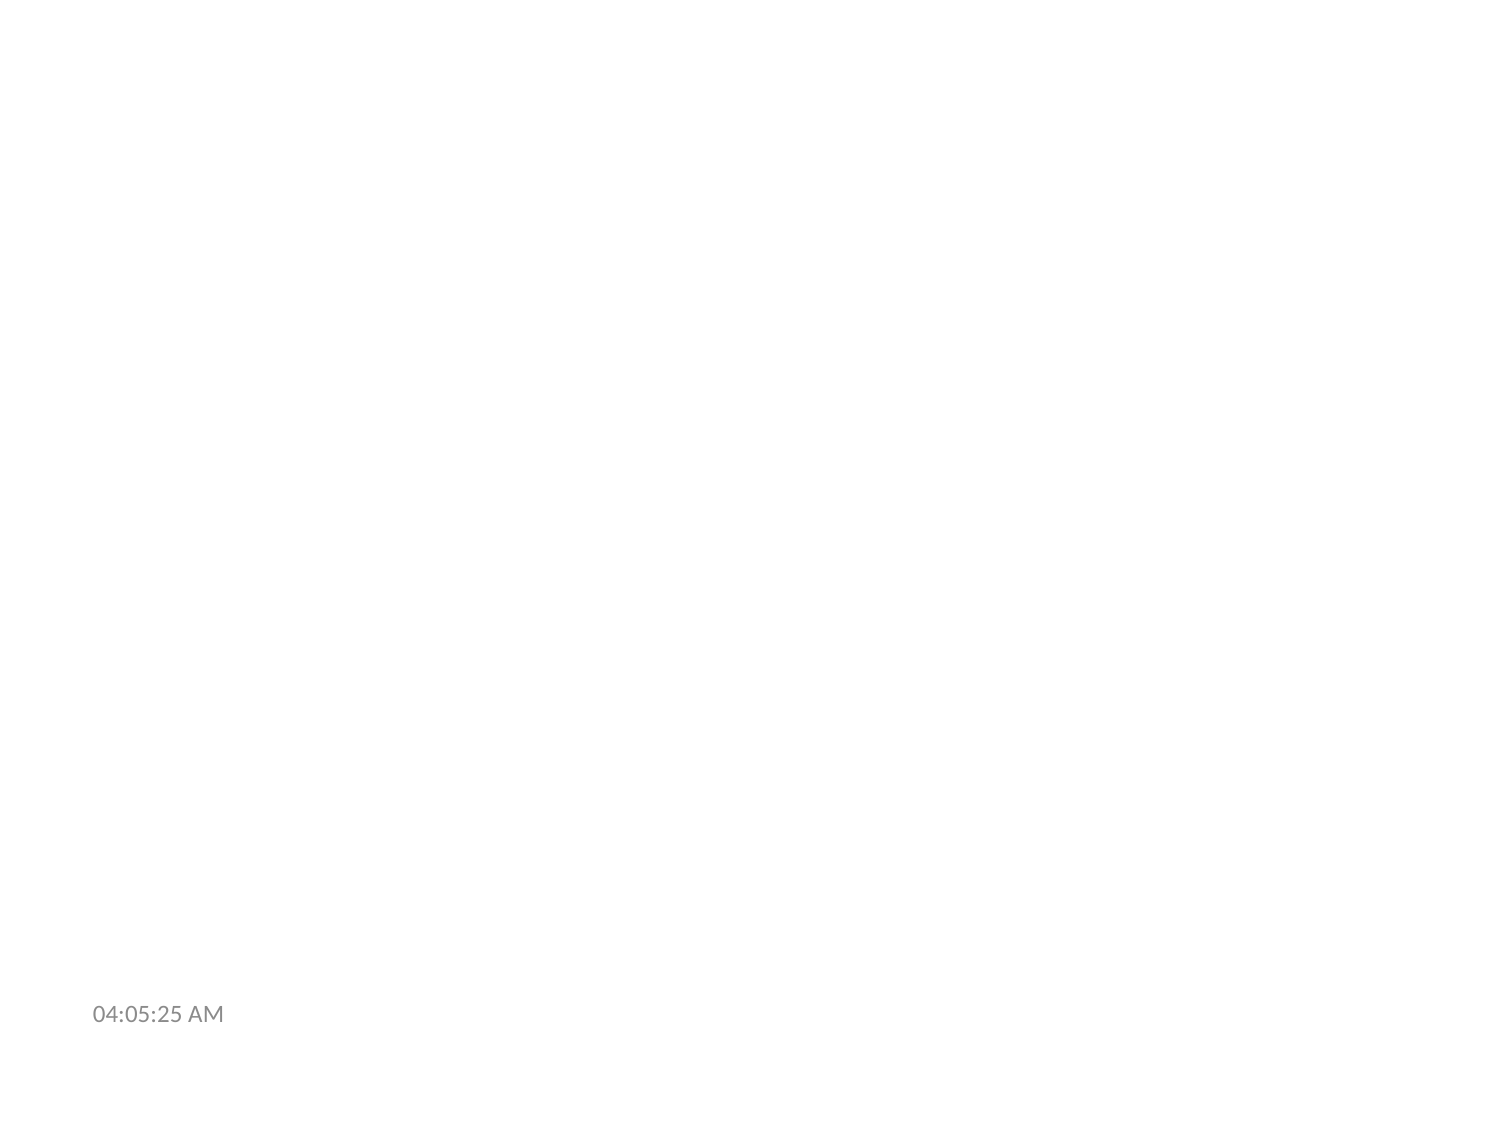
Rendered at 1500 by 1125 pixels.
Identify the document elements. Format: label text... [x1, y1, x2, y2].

text_box 3:35:09 PM [77, 982, 428, 1043]
